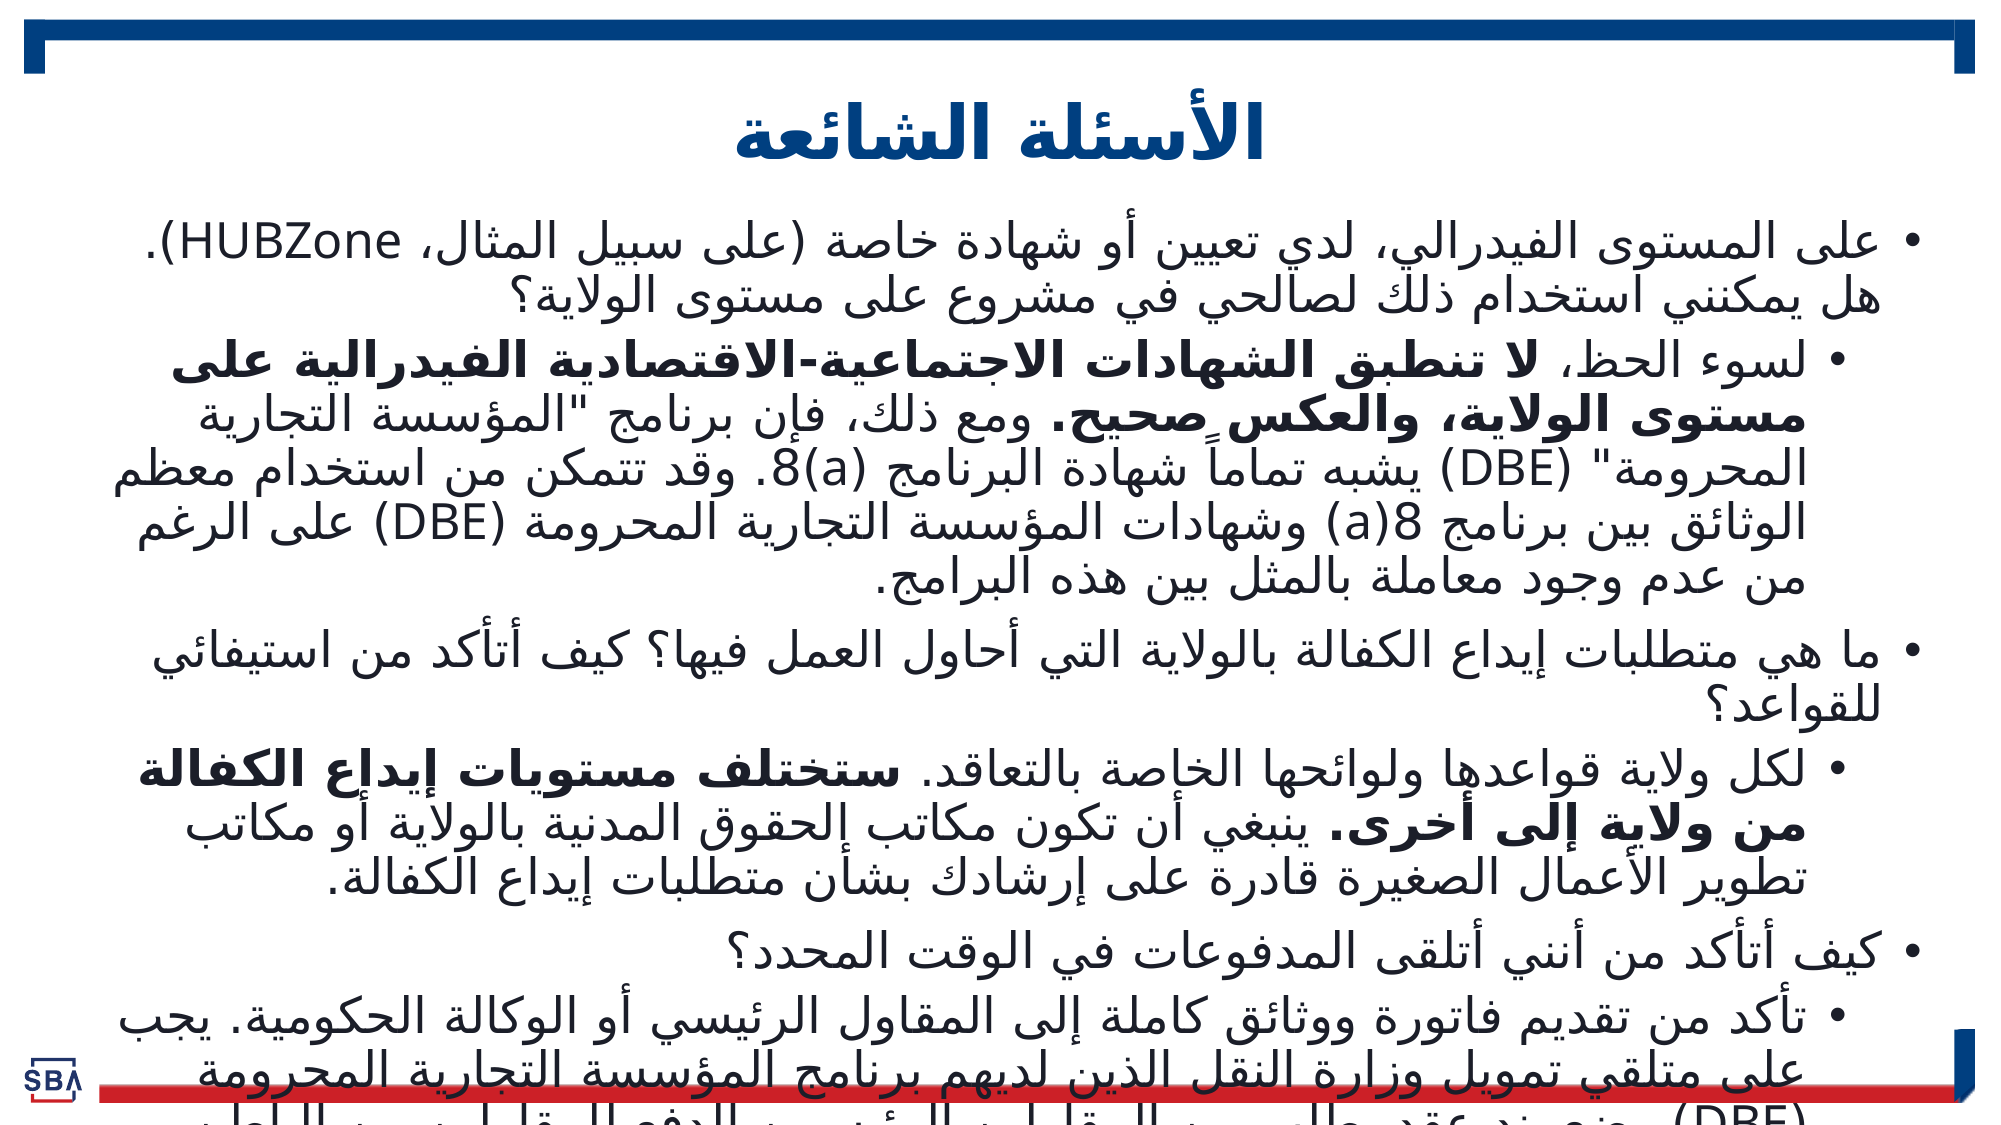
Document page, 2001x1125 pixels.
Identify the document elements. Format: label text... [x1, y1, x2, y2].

list على المستوى الفيدرالي، لدي تعيين أو شهادة خاصة (على سبيل المثال، HUBZone). هل يمكنني استخدام ذلك لصالحي في مشروع على مستوى الولاية؟ لسوء الحظ، لا تنطبق الشهادات الاجتماعية-الاقتصادية الفيدرالية على مستوى الولاية، والعكس صحيح. ومع ذلك، فإن برنامج "المؤسسة التجارية المحرومة" (DBE) يشبه تماماً شهادة البرنامج (a)8. وقد تتمكن من استخدام معظم الوثائق بين برنامج 8(a) وشهادات المؤسسة التجارية المحرومة (DBE) على الرغم من عدم وجود معاملة بالمثل بين هذه البرامج. ما هي متطلبات إيداع الكفالة بالولاية التي أحاول العمل فيها؟ كيف أتأكد من استيفائي للقواعد؟ لكل ولاية قواعدها ولوائحها الخاصة بالتعاقد. ستختلف مستويات إيداع الكفالة من ولاية إلى أخرى. ينبغي أن تكون مكاتب الحقوق المدنية بالولاية أو مكاتب تطوير الأعمال الصغيرة قادرة على إرشادك بشأن متطلبات إيداع الكفالة. كيف أتأكد من أنني أتلقى المدفوعات في الوقت المحدد؟ تأكد من تقديم فاتورة ووثائق كاملة إلى المقاول الرئيسي أو الوكالة الحكومية. يجب على متلقي تمويل وزارة النقل الذين لديهم برنامج المؤسسة التجارية المحرومة (DBE) وضع بند عقد يطلب من المقاولين الرئيسيين الدفع للمقاولين من الباطن مقابل الأداء المرضي لعقودهم في موعد لا يتجاوز 30 يوماً من استلام كل دفعة مقدمة إلى المقاول الرئيسي. [56, 208, 1937, 994]
title الأسئلة الشائعة [137, 87, 1863, 186]
